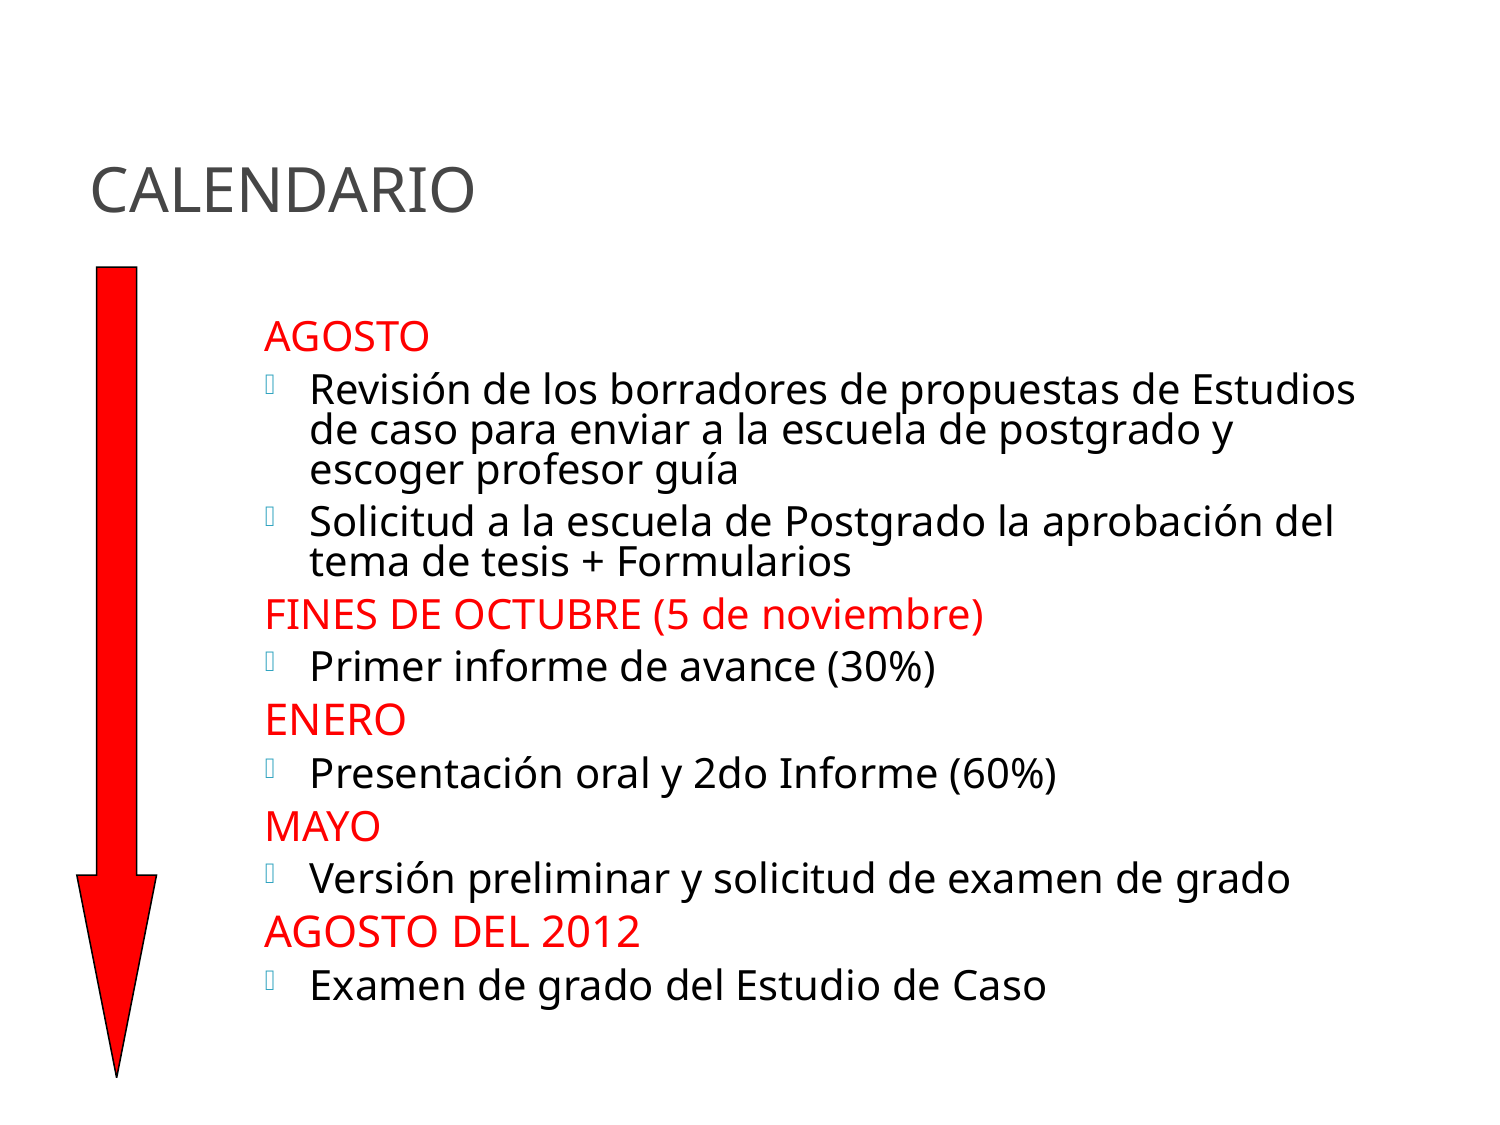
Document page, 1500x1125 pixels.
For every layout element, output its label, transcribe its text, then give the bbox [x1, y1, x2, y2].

title CALENDARIO [75, 45, 1300, 233]
text_box [76, 267, 157, 1078]
list AGOSTO Revisión de los borradores de propuestas de Estudios de caso para enviar a la escuela de postgrado y escoger profesor guía Solicitud a la escuela de Postgrado la aprobación del tema de tesis + Formularios FINES DE OCTUBRE (5 de noviembre) Primer informe de avance (30%) ENERO Presentación oral y 2do Informe (60%) MAYO Versión preliminar y solicitud de examen de grado AGOSTO DEL 2012 Examen de grado del Estudio de Caso [249, 312, 1400, 1071]
